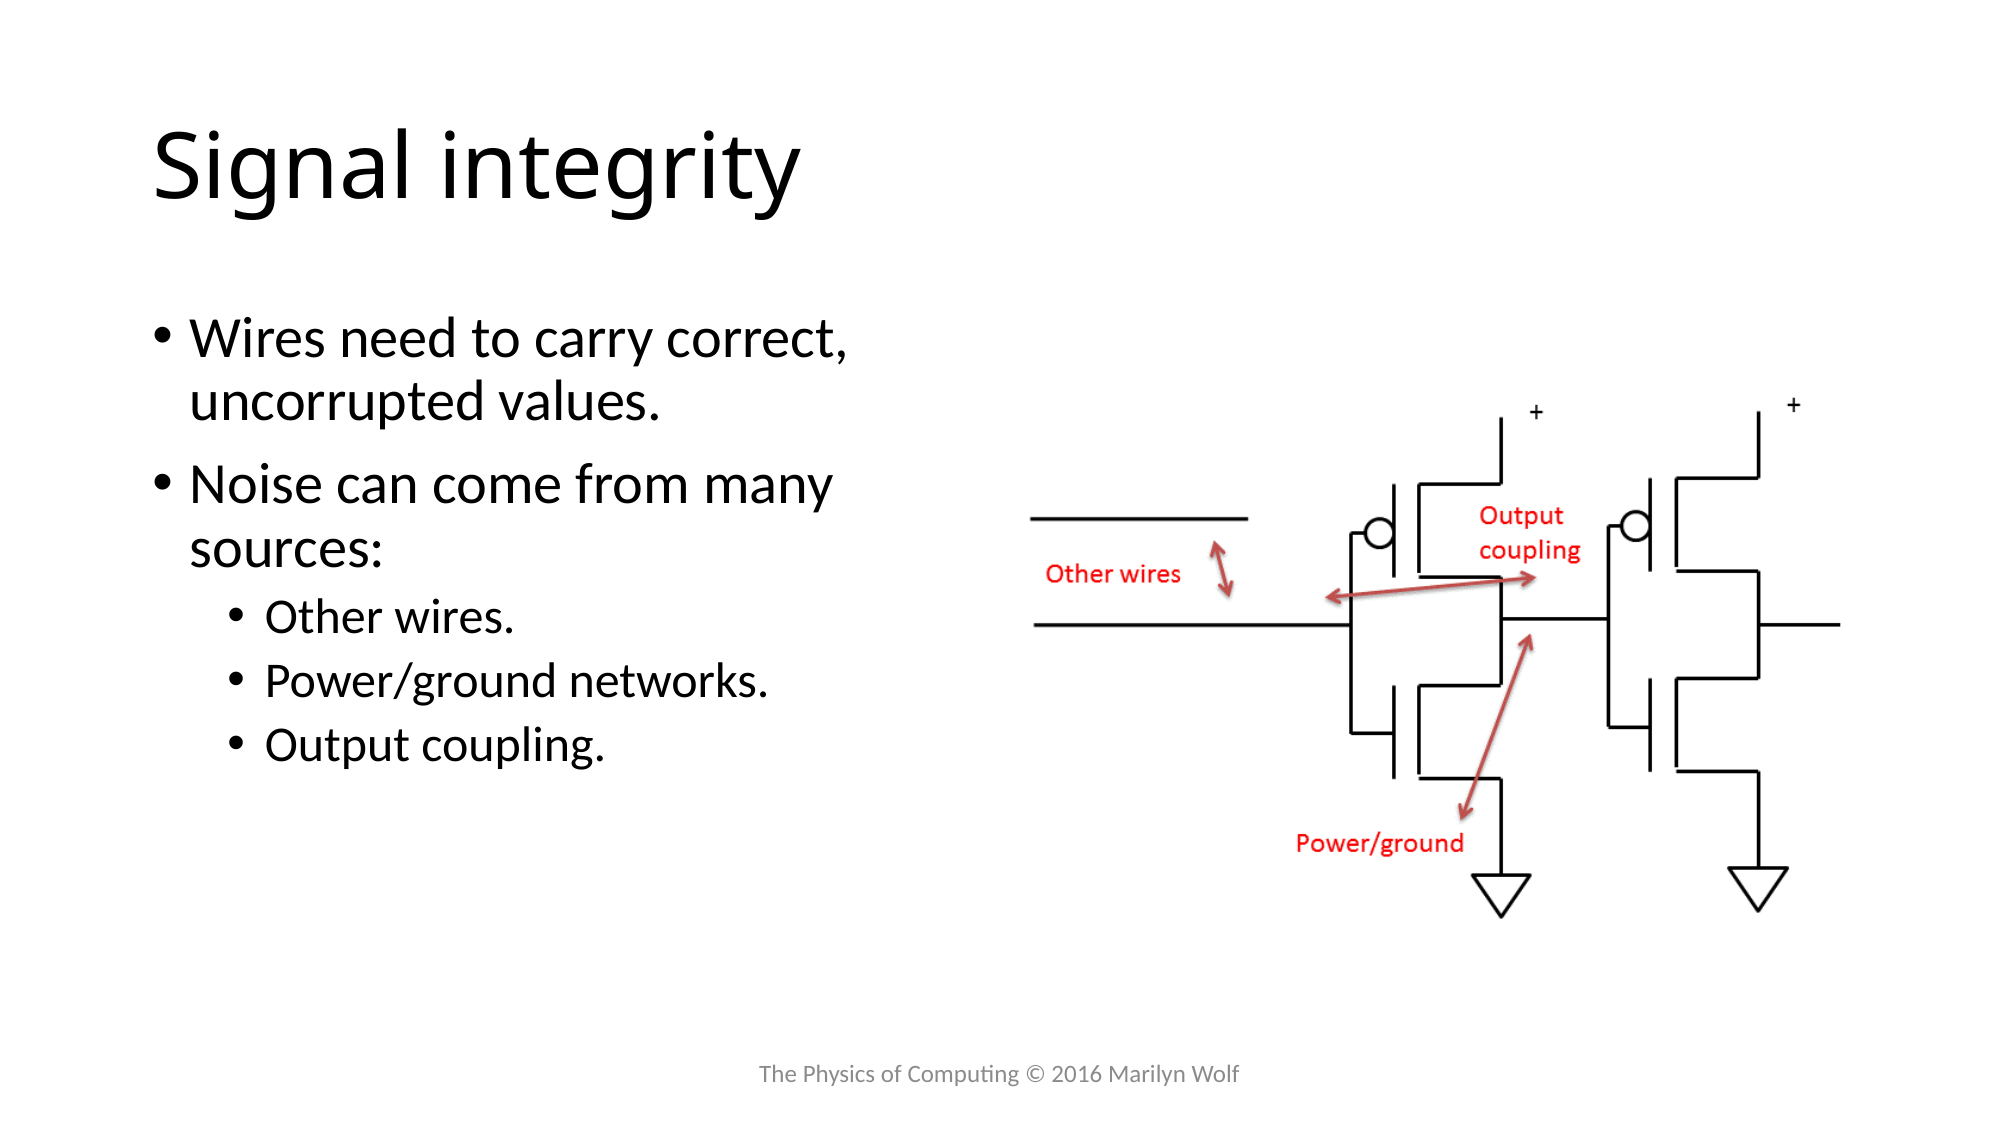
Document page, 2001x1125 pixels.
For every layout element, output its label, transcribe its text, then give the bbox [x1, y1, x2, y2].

footer The Physics of Computing © 2016 Marilyn Wolf [662, 1042, 1338, 1103]
title Signal integrity [137, 59, 1863, 278]
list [1012, 374, 1863, 939]
list Wires need to carry correct, uncorrupted values. Noise can come from many sources: Other wires. Power/ground networks. Output coupling. [137, 299, 988, 1014]
